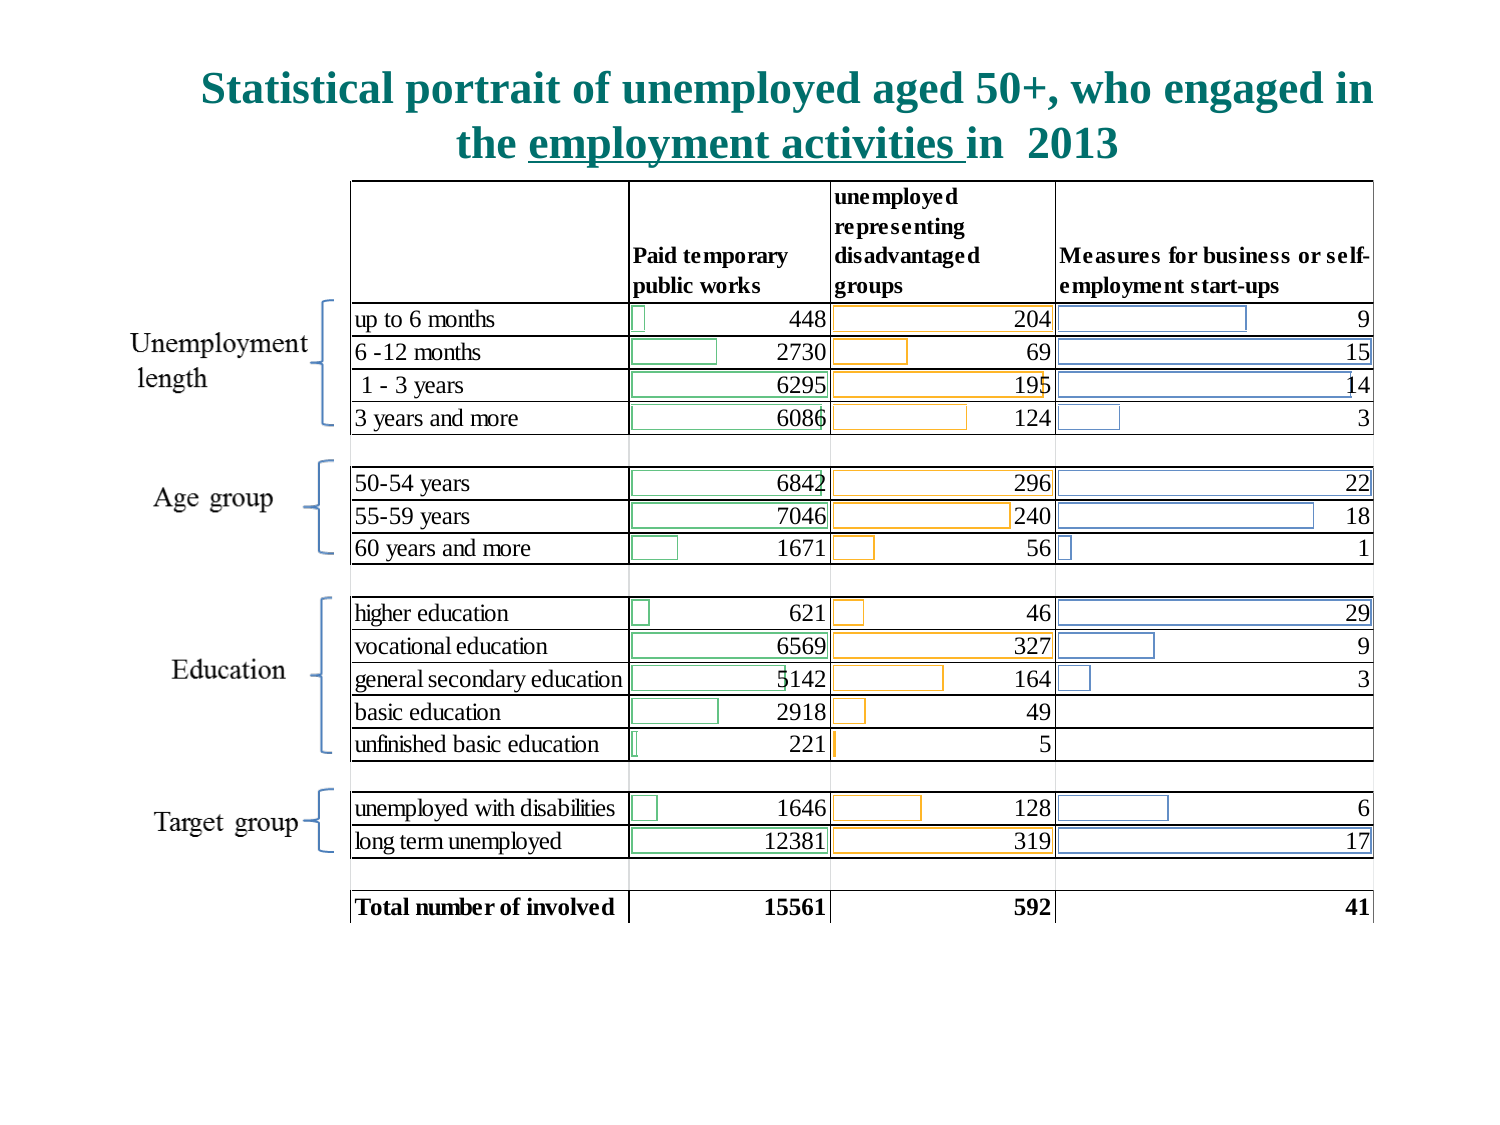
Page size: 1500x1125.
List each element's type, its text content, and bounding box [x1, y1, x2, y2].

picture [349, 180, 1376, 925]
picture [112, 299, 334, 857]
text_box Statistical portrait of unemployed aged 50+, who engaged in the employment activities in 2013 [162, 50, 1413, 230]
